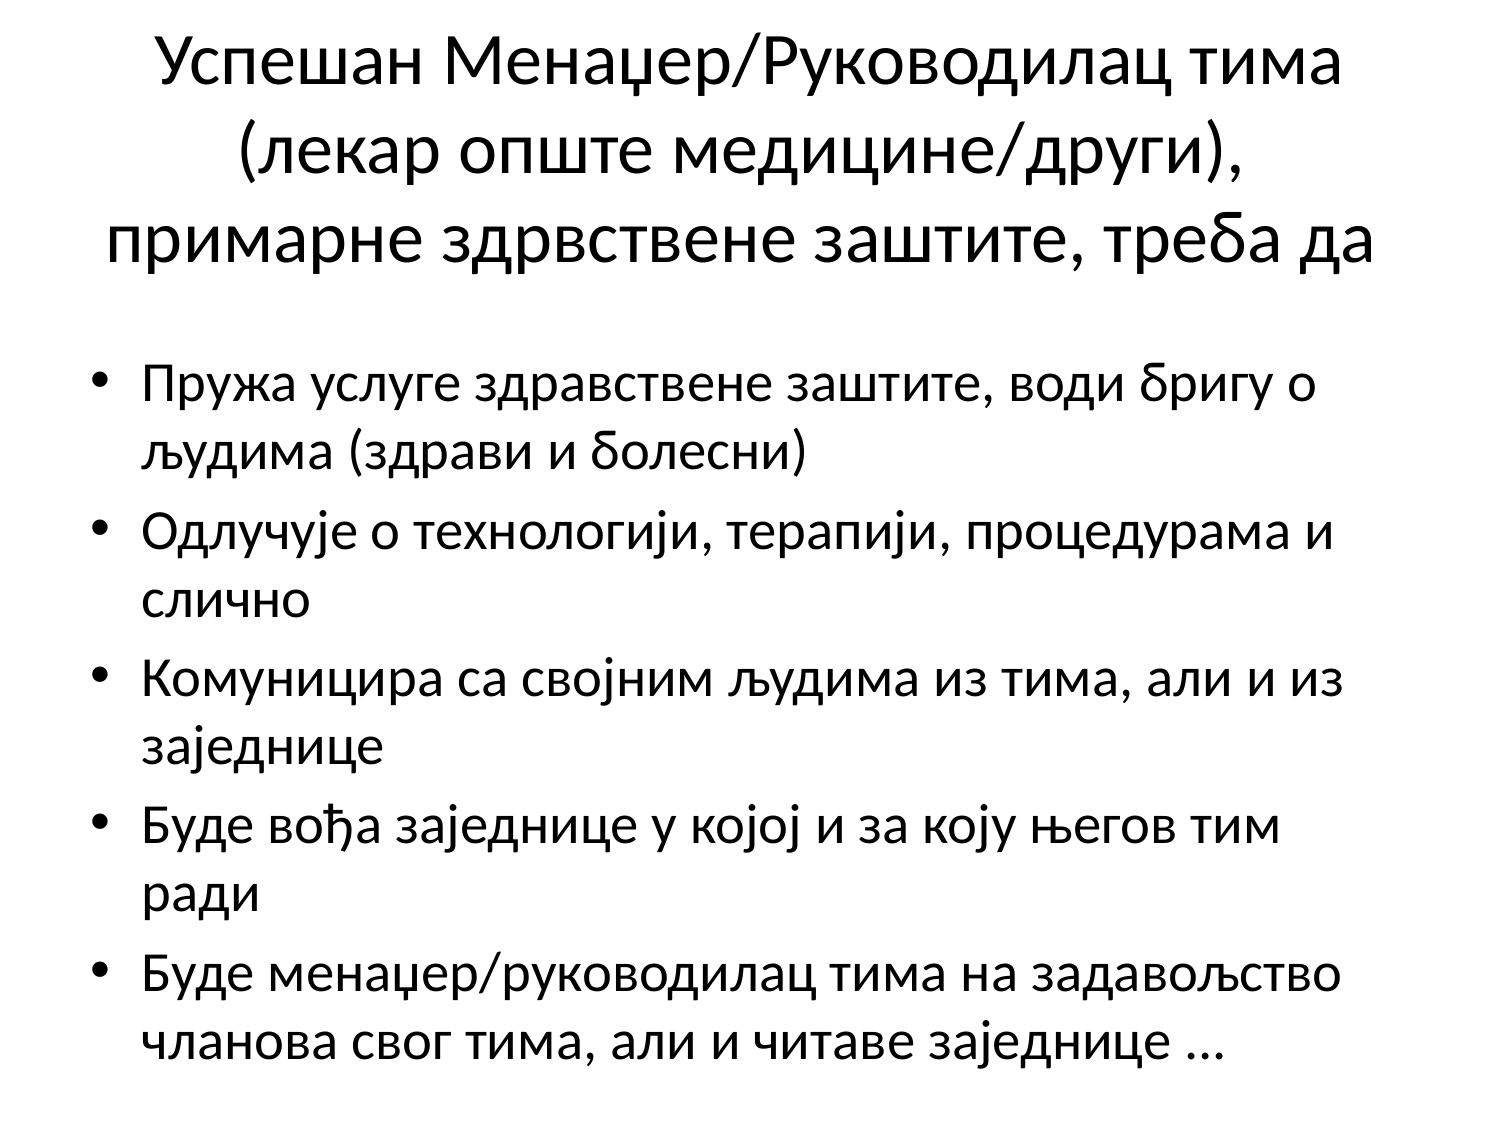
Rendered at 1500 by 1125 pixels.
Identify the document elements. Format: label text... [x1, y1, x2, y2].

list Пружа услуге здравствене заштите, води бригу о људима (здрави и болесни) Одлучује о технологији, терапији, процедурама и слично Комуницира са својним људима из тима, али и из заједнице Буде вођа заједнице у којој и за коју његов тим ради Буде менаџер/руководилац тима на задавољство чланова свог тима, али и читаве заједнице ... [75, 337, 1425, 1080]
title Успешан Менаџер/Руководилац тима (лекар опште медицине/други), примарне здрвствене заштите, треба да [0, 0, 1500, 288]
